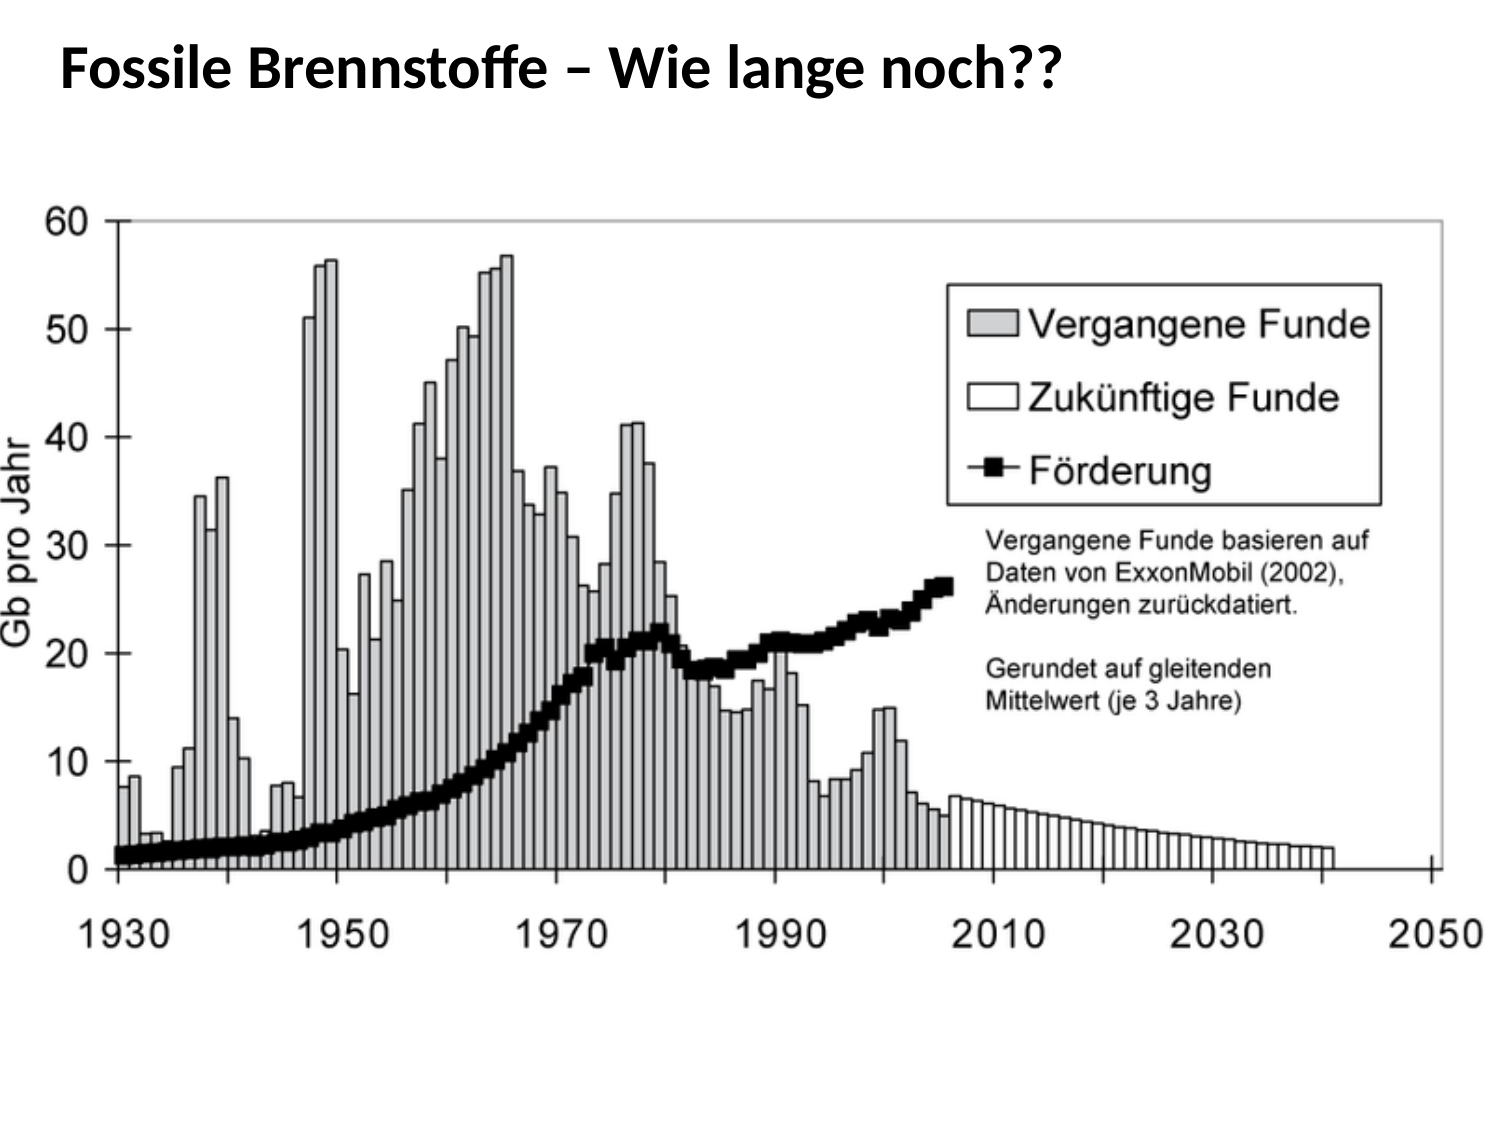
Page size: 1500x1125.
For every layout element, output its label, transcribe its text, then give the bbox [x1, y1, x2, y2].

text_box Fossile Brennstoffe – Wie lange noch?? [45, 18, 1500, 109]
picture [0, 201, 1486, 956]
